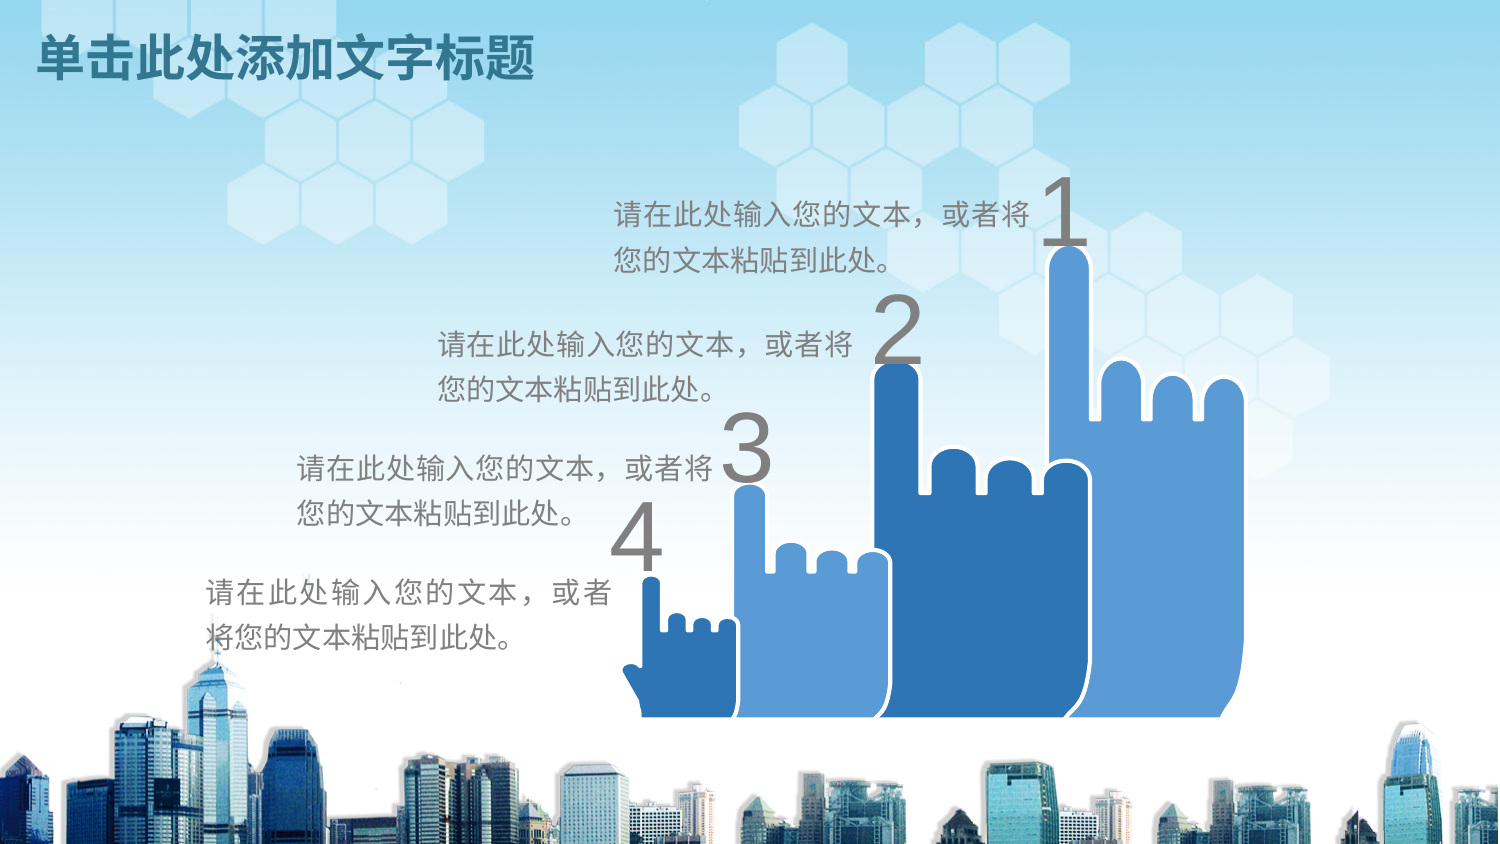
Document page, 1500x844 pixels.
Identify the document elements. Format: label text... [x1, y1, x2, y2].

text_box [872, 391, 1091, 720]
text_box 请在此处输入您的文本，或者将您的文本粘贴到此处。 [205, 559, 613, 659]
text_box 1 [987, 161, 1141, 273]
text_box 请在此处输入您的文本，或者将您的文本粘贴到此处。 [296, 435, 670, 535]
text_box [1046, 273, 1247, 720]
text_box 4 [560, 486, 715, 598]
picture [0, 0, 1500, 844]
text_box 请在此处输入您的文本，或者将您的文本粘贴到此处。 [437, 311, 855, 411]
text_box 3 [670, 398, 824, 509]
text_box 2 [821, 280, 975, 391]
text_box 请在此处输入您的文本，或者将您的文本粘贴到此处。 [613, 181, 1031, 282]
text_box [732, 509, 891, 720]
text_box [620, 598, 739, 720]
